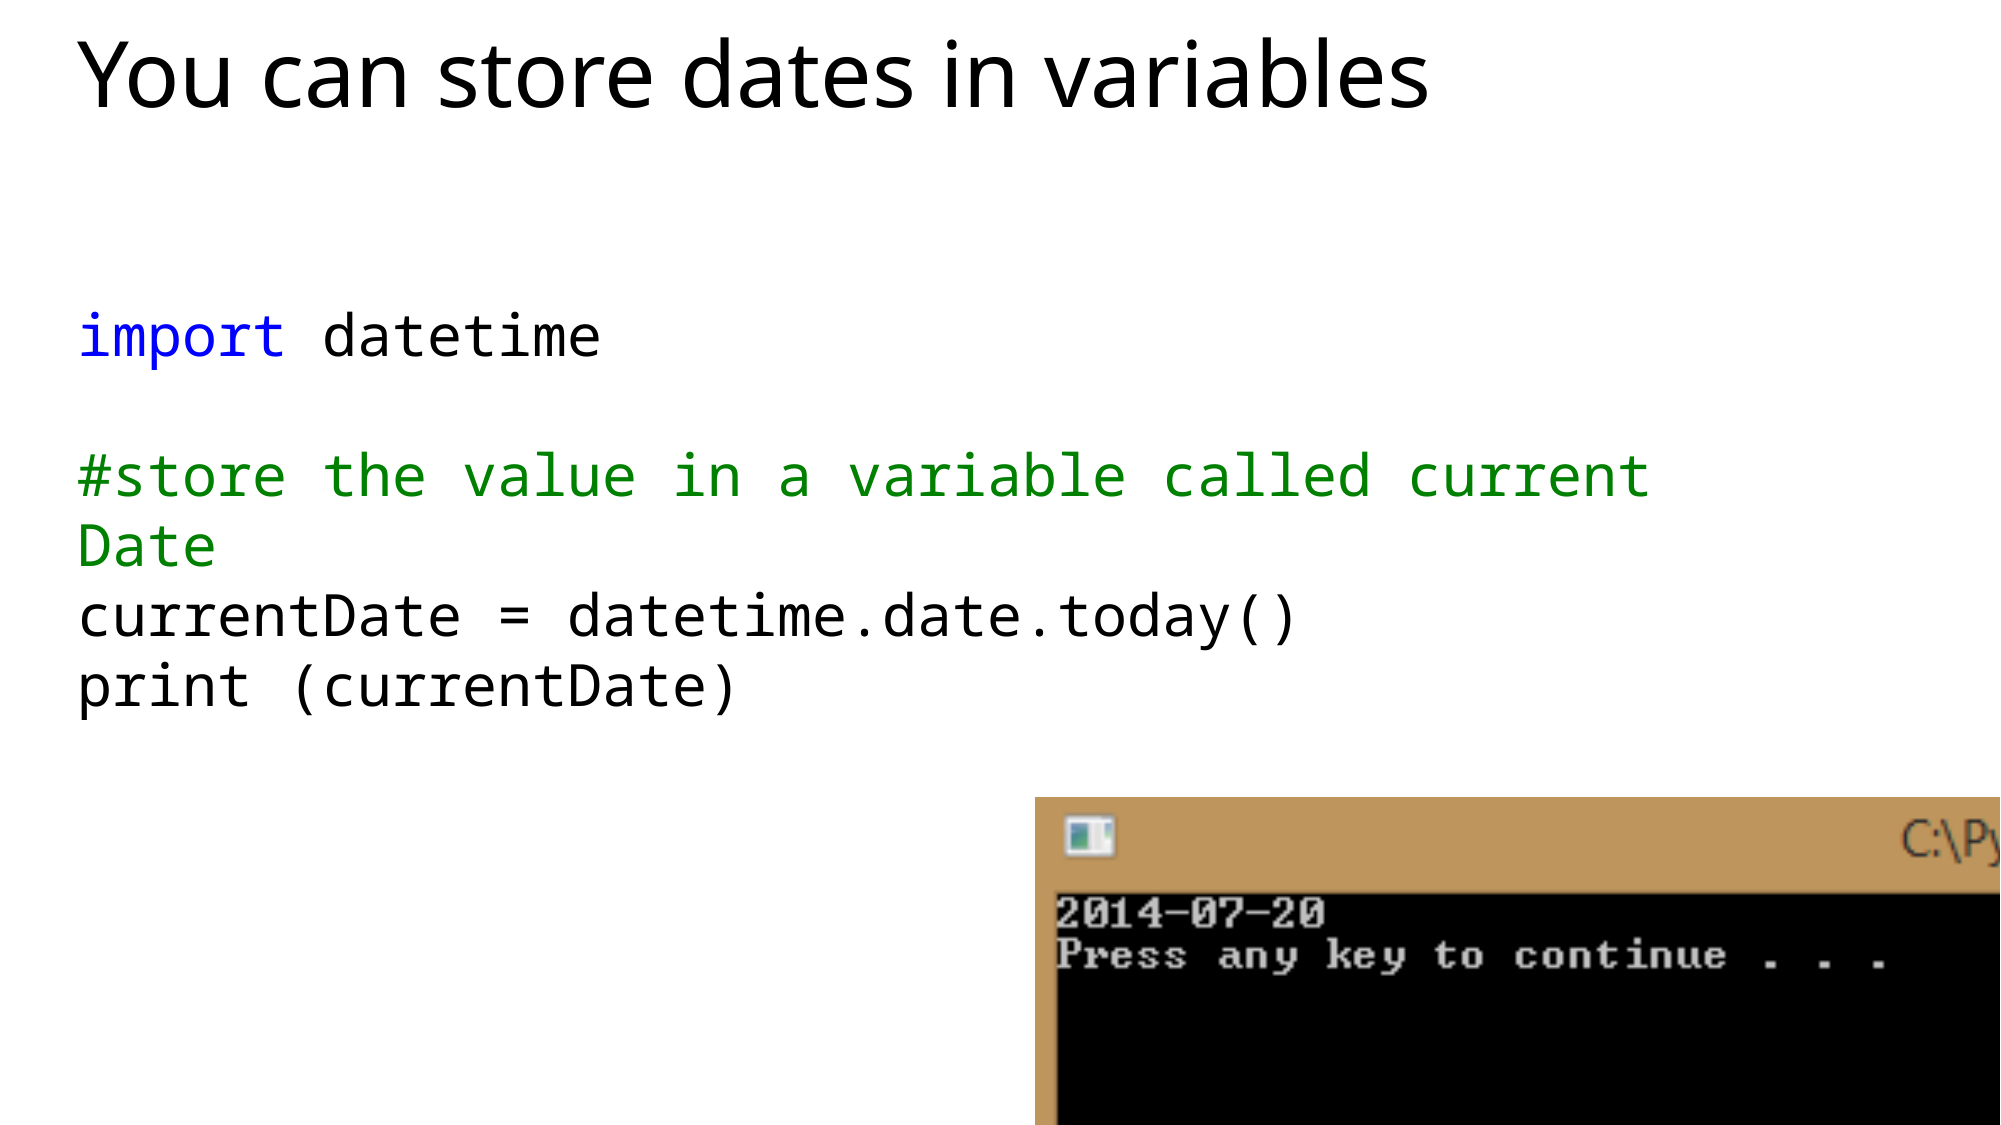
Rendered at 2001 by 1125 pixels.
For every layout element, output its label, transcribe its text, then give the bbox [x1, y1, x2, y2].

text_box import datetime #store the value in a variable called currentDate currentDate = datetime.date.today() print (currentDate) [62, 290, 1701, 726]
title You can store dates in variables [62, 29, 1953, 205]
picture [1035, 797, 2000, 1125]
